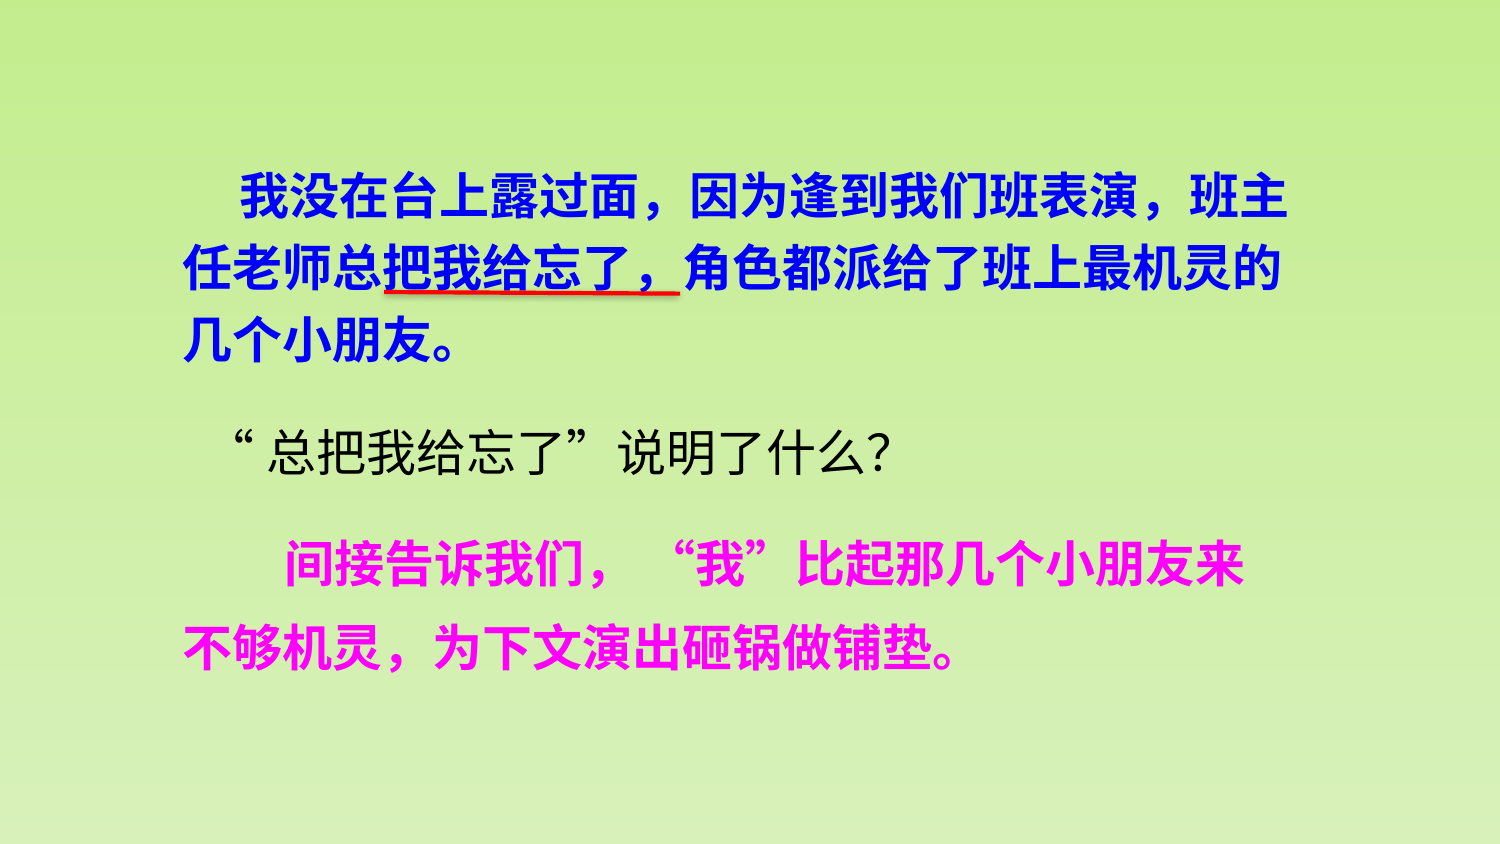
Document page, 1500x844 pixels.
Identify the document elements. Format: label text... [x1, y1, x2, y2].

text_box 间接告诉我们， “我”比起那几个小朋友来不够机灵，为下文演出砸锅做铺垫。 [167, 501, 1285, 685]
text_box “总把我给忘了”说明了什么？ [189, 414, 997, 489]
text_box 我没在台上露过面，因为逢到我们班表演，班主任老师总把我给忘了，角色都派给了班上最机灵的几个小朋友。 [167, 144, 1333, 376]
